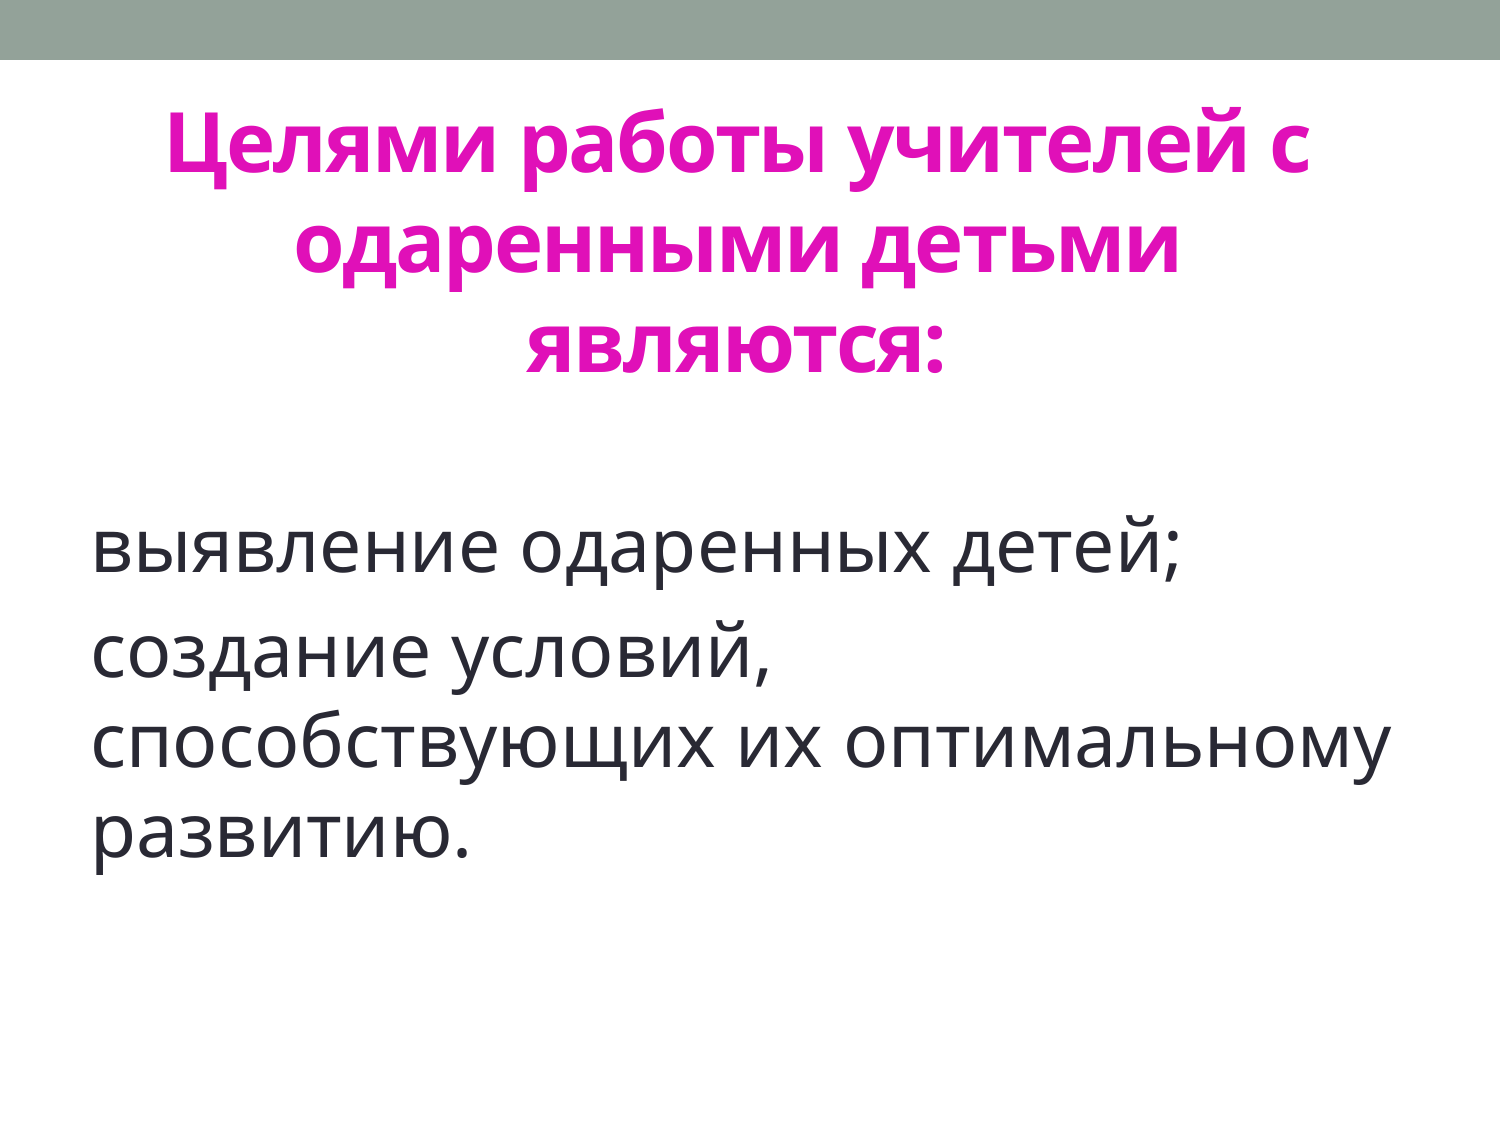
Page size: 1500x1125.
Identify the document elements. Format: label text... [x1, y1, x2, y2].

title Целями работы учителей с одаренными детьми являются: [75, 129, 1400, 385]
list выявление одаренных детей; создание условий, способствующих их оптимальному развитию. [75, 385, 1425, 1038]
